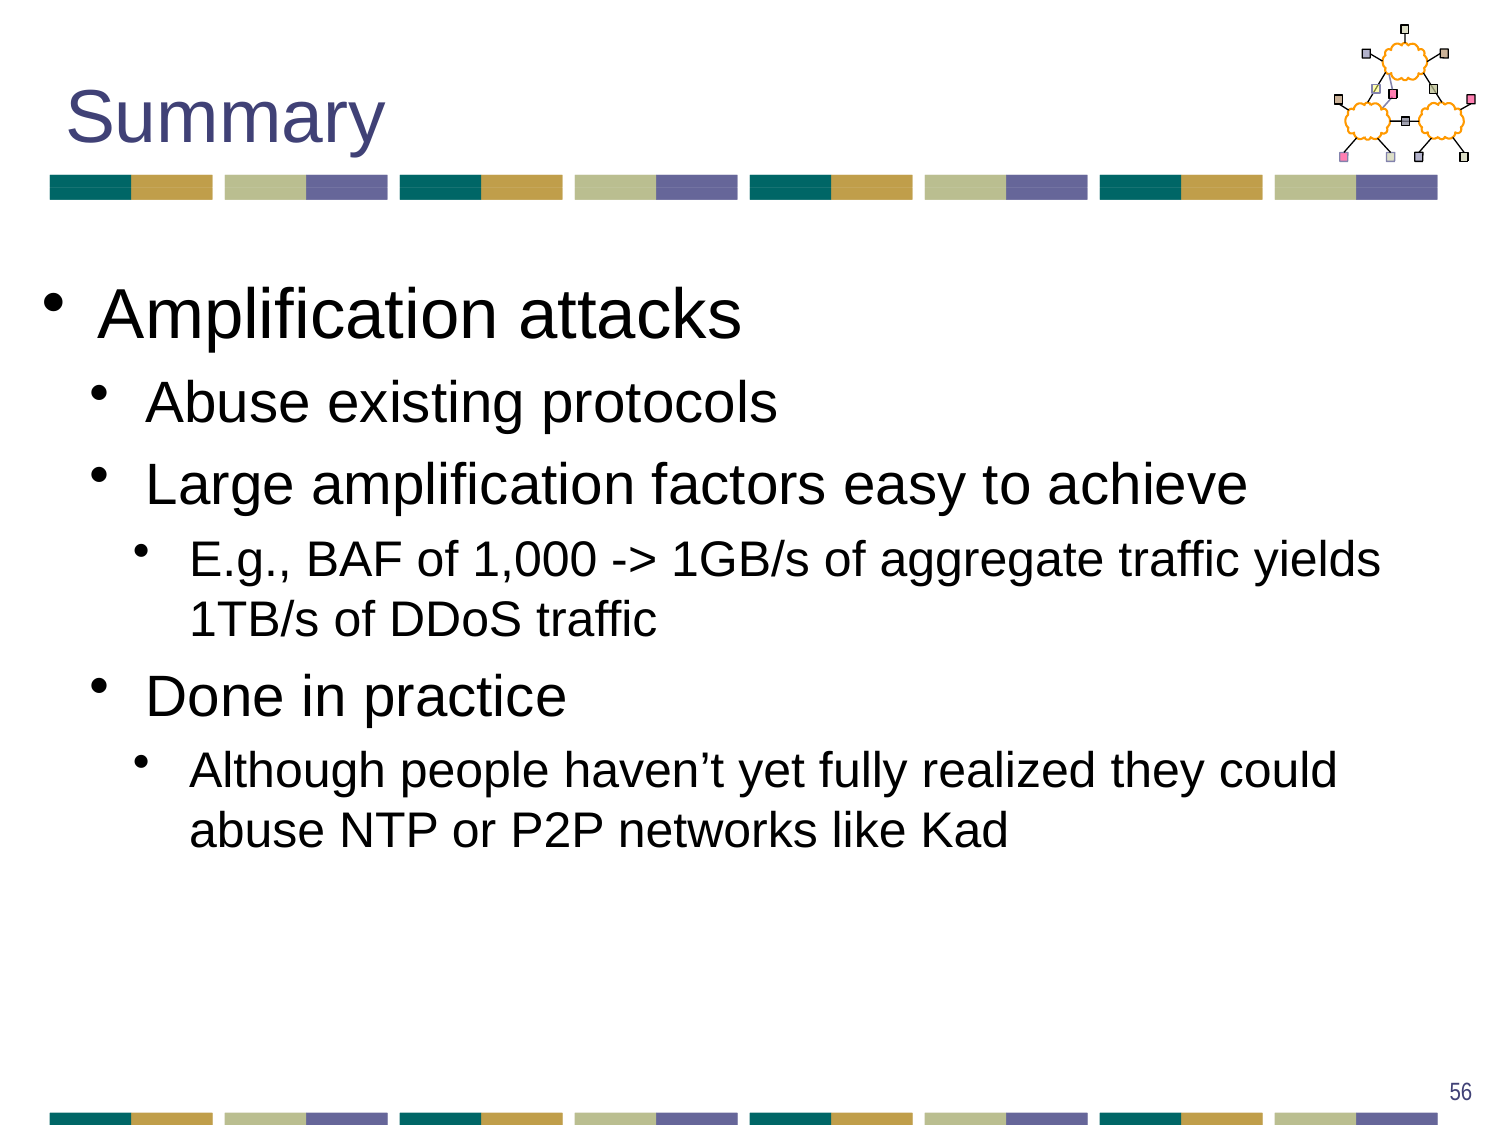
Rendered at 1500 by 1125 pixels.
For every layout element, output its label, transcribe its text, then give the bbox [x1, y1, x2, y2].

slide_number 56 [1174, 1037, 1488, 1113]
list Amplification attacks Abuse existing protocols Large amplification factors easy to achieve E.g., BAF of 1,000 -> 1GB/s of aggregate traffic yields 1TB/s of DDoS traffic Done in practice Although people haven’t yet fully realized they could abuse NTP or P2P networks like Kad [26, 260, 1474, 1067]
title Summary [50, 62, 1388, 163]
